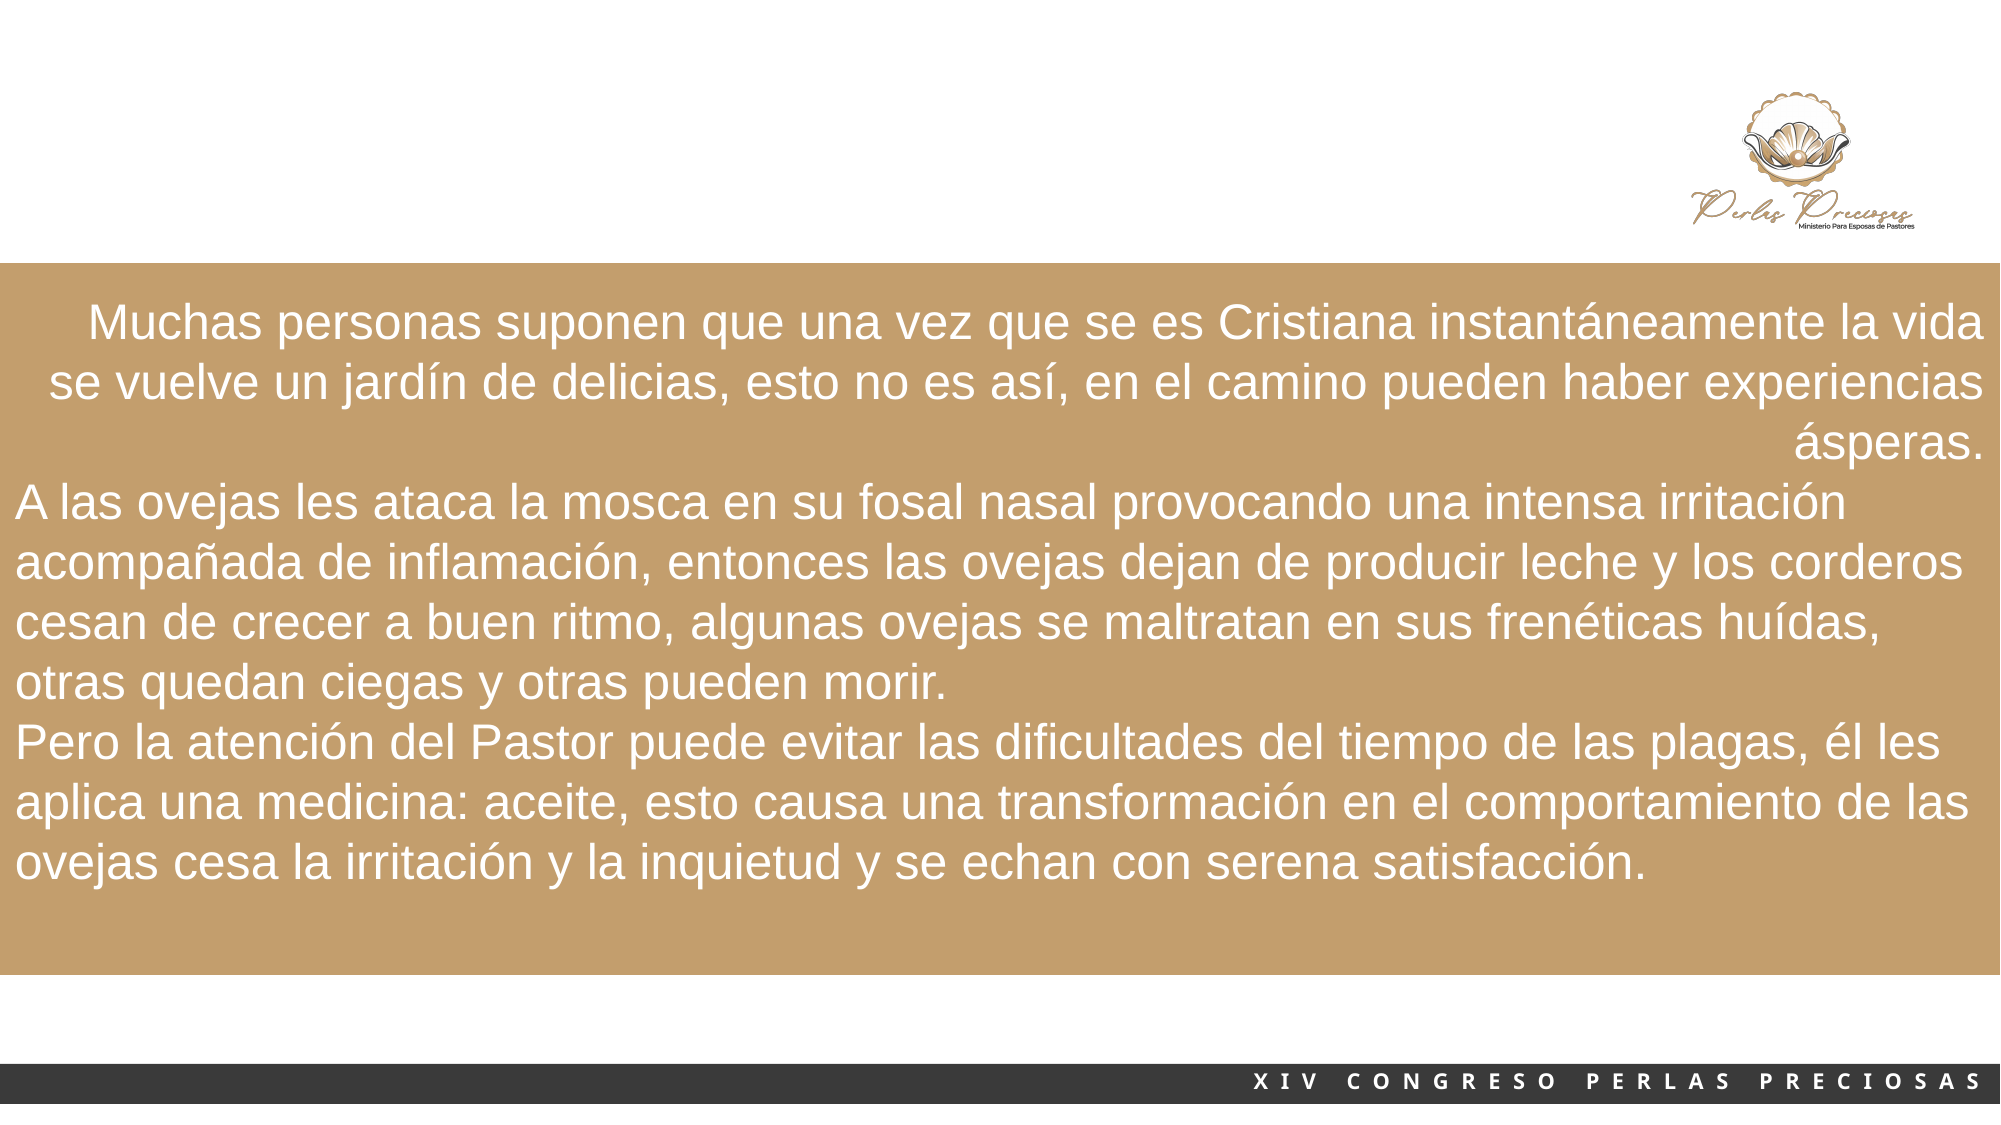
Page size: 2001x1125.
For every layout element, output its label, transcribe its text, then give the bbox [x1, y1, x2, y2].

text_box [0, 1062, 2000, 1105]
subtitle XIV CONGRESO PERLAS PRECIOSAS [1238, 1062, 2000, 1104]
picture [1650, 16, 1954, 320]
text_box Muchas personas suponen que una vez que se es Cristiana instantáneamente la vida se vuelve un jardín de delicias, esto no es así, en el camino pueden haber experiencias ásperas. A las ovejas les ataca la mosca en su fosal nasal provocando una intensa irritación acompañada de inflamación, entonces las ovejas dejan de producir leche y los corderos cesan de crecer a buen ritmo, algunas ovejas se maltratan en sus frenéticas huídas, otras quedan ciegas y otras pueden morir. Pero la atención del Pastor puede evitar las dificultades del tiempo de las plagas, él les aplica una medicina: aceite, esto causa una transformación en el comportamiento de las ovejas cesa la irritación y la inquietud y se echan con serena satisfacción. [0, 262, 2000, 977]
